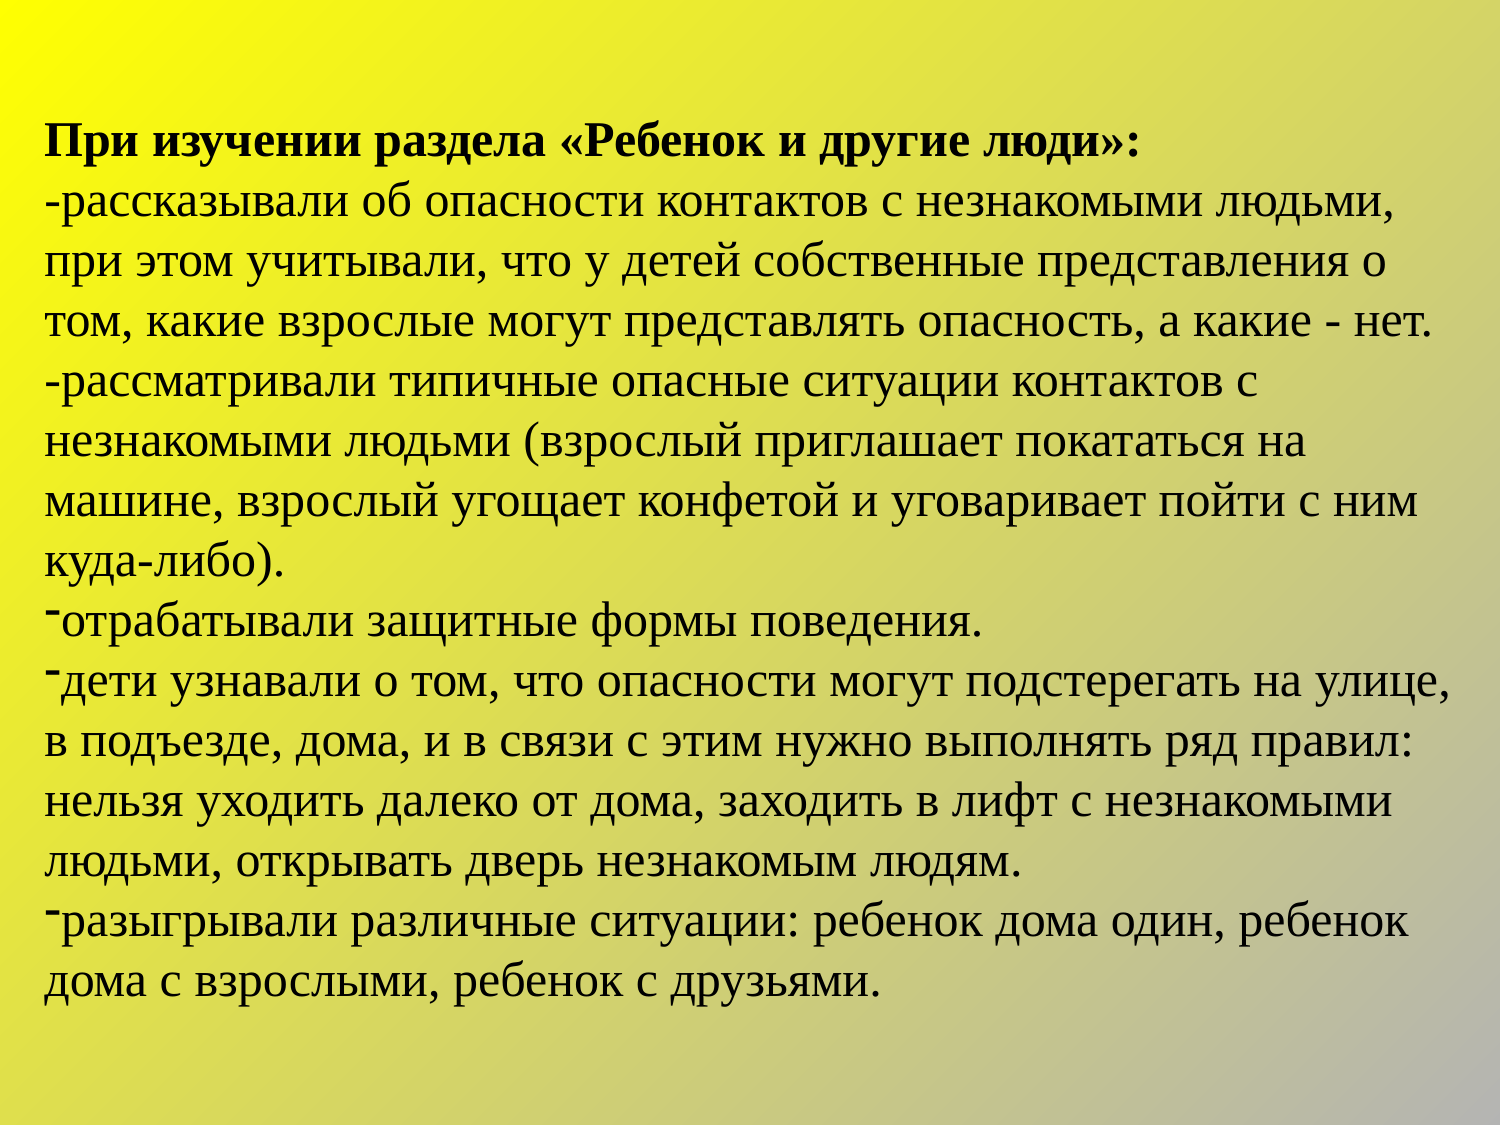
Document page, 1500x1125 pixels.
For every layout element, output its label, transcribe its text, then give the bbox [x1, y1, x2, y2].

text_box При изучении раздела «Ребенок и другие люди»: -рассказывали об опасности контактов с незнакомыми людьми, при этом учитывали, что у детей собственные представления о том, какие взрослые могут представлять опасность, а какие - нет. -рассматривали типичные опасные ситуации контактов с незнакомыми людьми (взрослый приглашает покататься на машине, взрослый угощает конфетой и уговаривает пойти с ним куда-либо). отрабатывали защитные формы поведения. дети узнавали о том, что опасности могут подстерегать на улице, в подъезде, дома, и в связи с этим нужно выполнять ряд правил: нельзя уходить далеко от дома, заходить в лифт с незнакомыми людьми, открывать дверь незнакомым людям. разыгрывали различные ситуации: ребенок дома один, ребенок дома с взрослыми, ребенок с друзьями. [29, 98, 1471, 1014]
